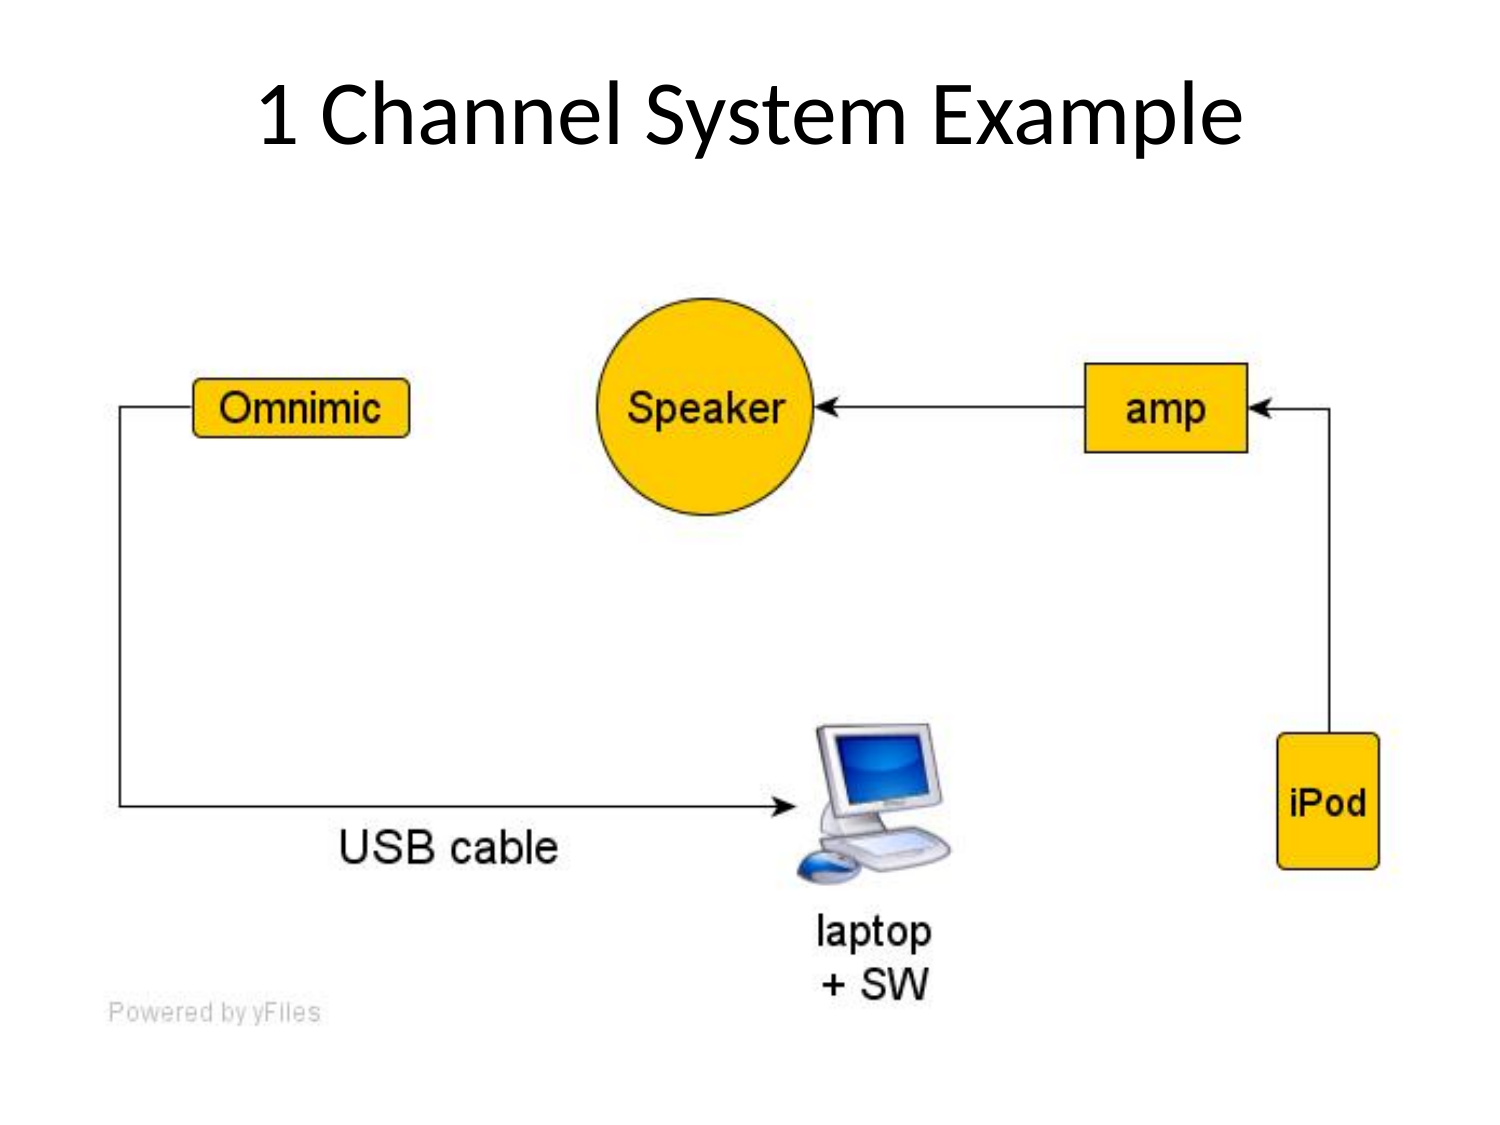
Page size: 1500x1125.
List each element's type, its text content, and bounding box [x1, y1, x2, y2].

text_box 1 Channel System Example [74, 45, 1425, 233]
picture [87, 266, 1413, 1048]
